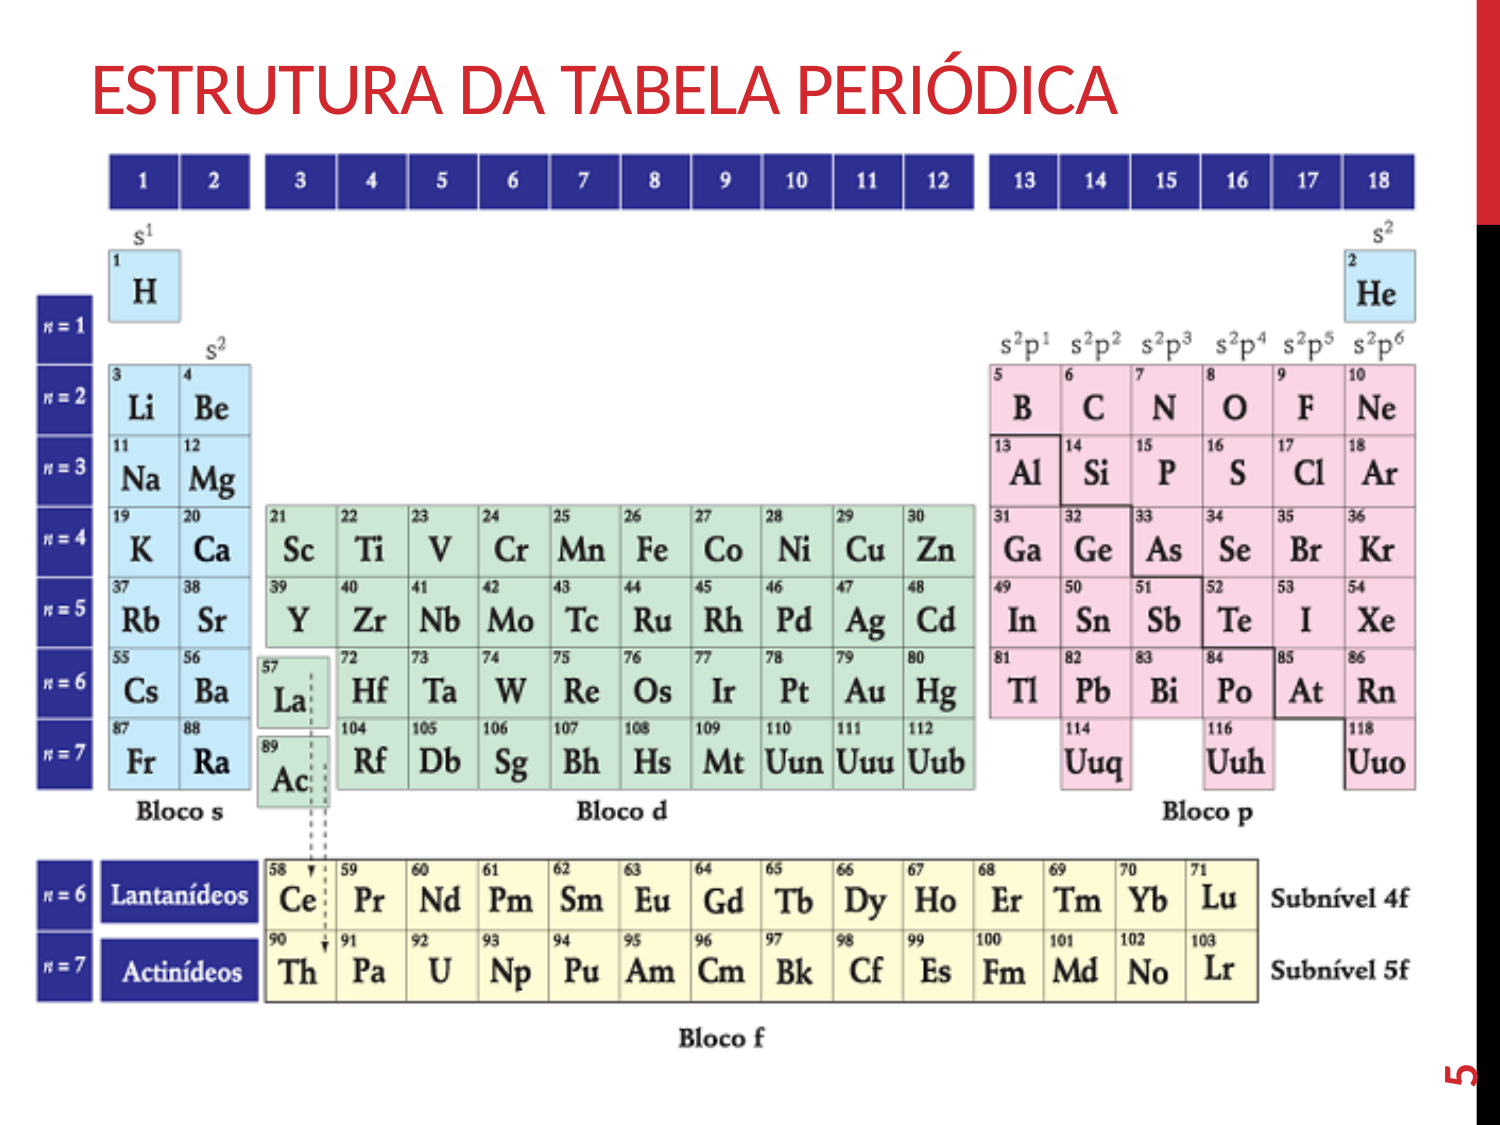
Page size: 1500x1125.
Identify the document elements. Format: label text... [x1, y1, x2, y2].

slide_number 5 [1427, 887, 1488, 1104]
picture [12, 136, 1439, 1060]
title Estrutura da Tabela periódica [75, 25, 1412, 132]
